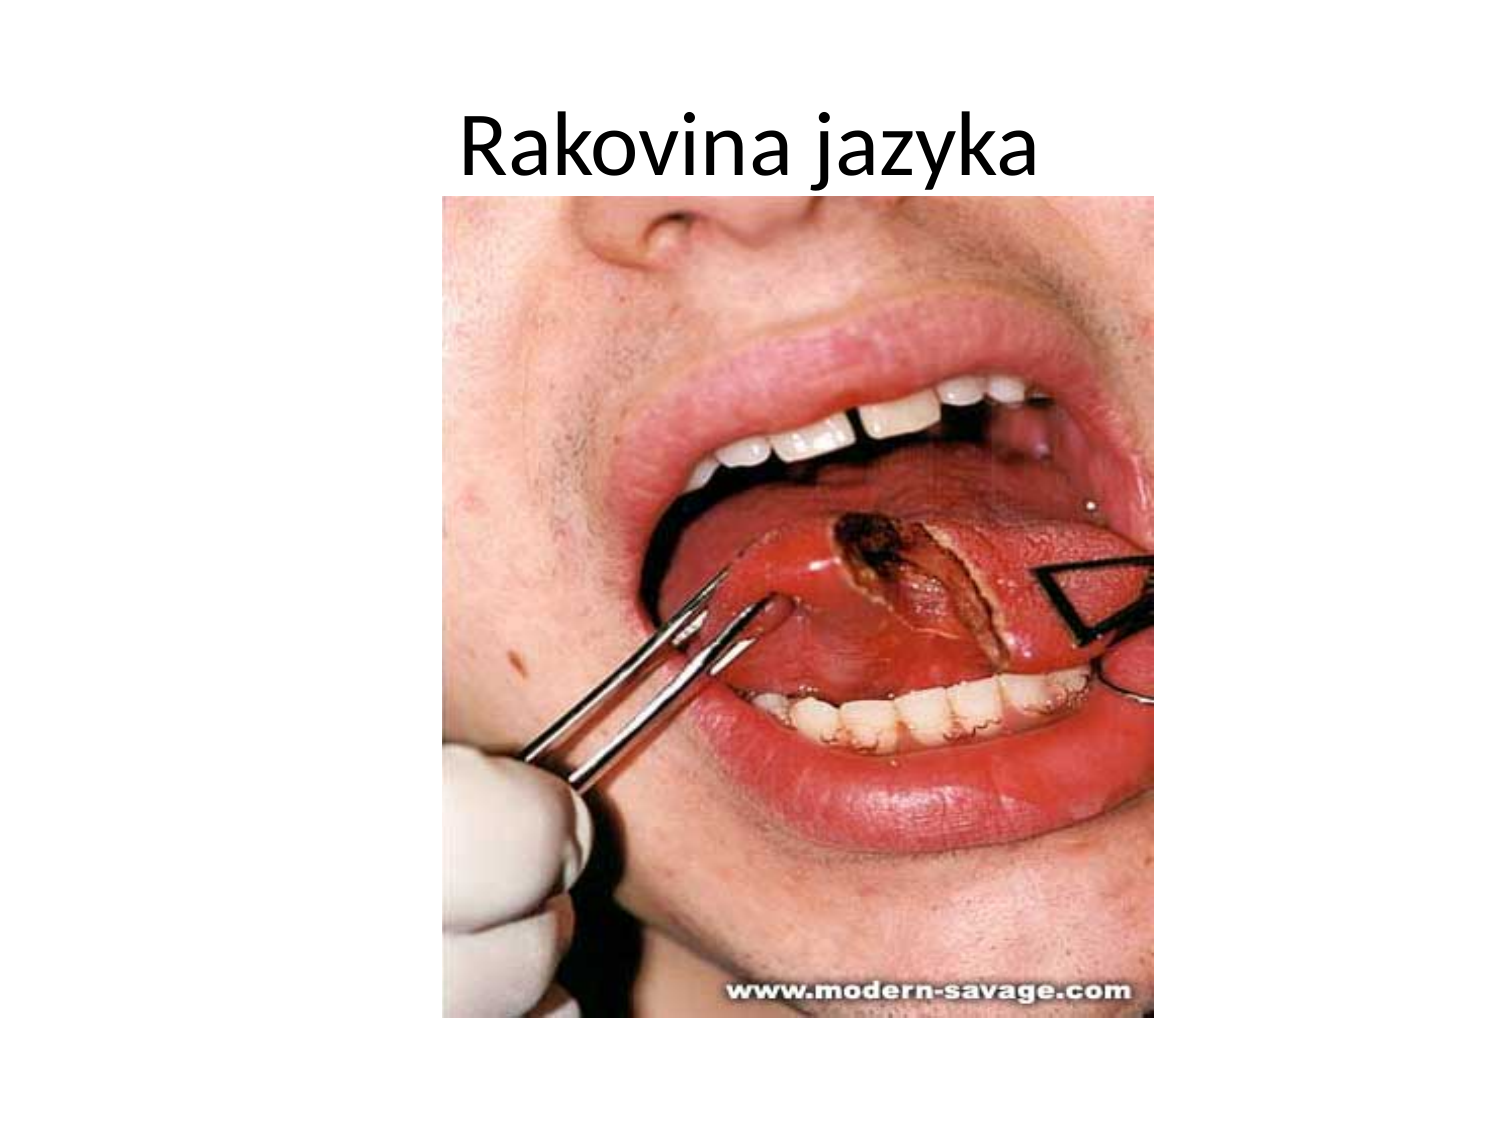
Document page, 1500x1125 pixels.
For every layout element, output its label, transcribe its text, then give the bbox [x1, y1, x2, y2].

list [442, 195, 1154, 1019]
title Rakovina jazyka [75, 45, 1425, 233]
